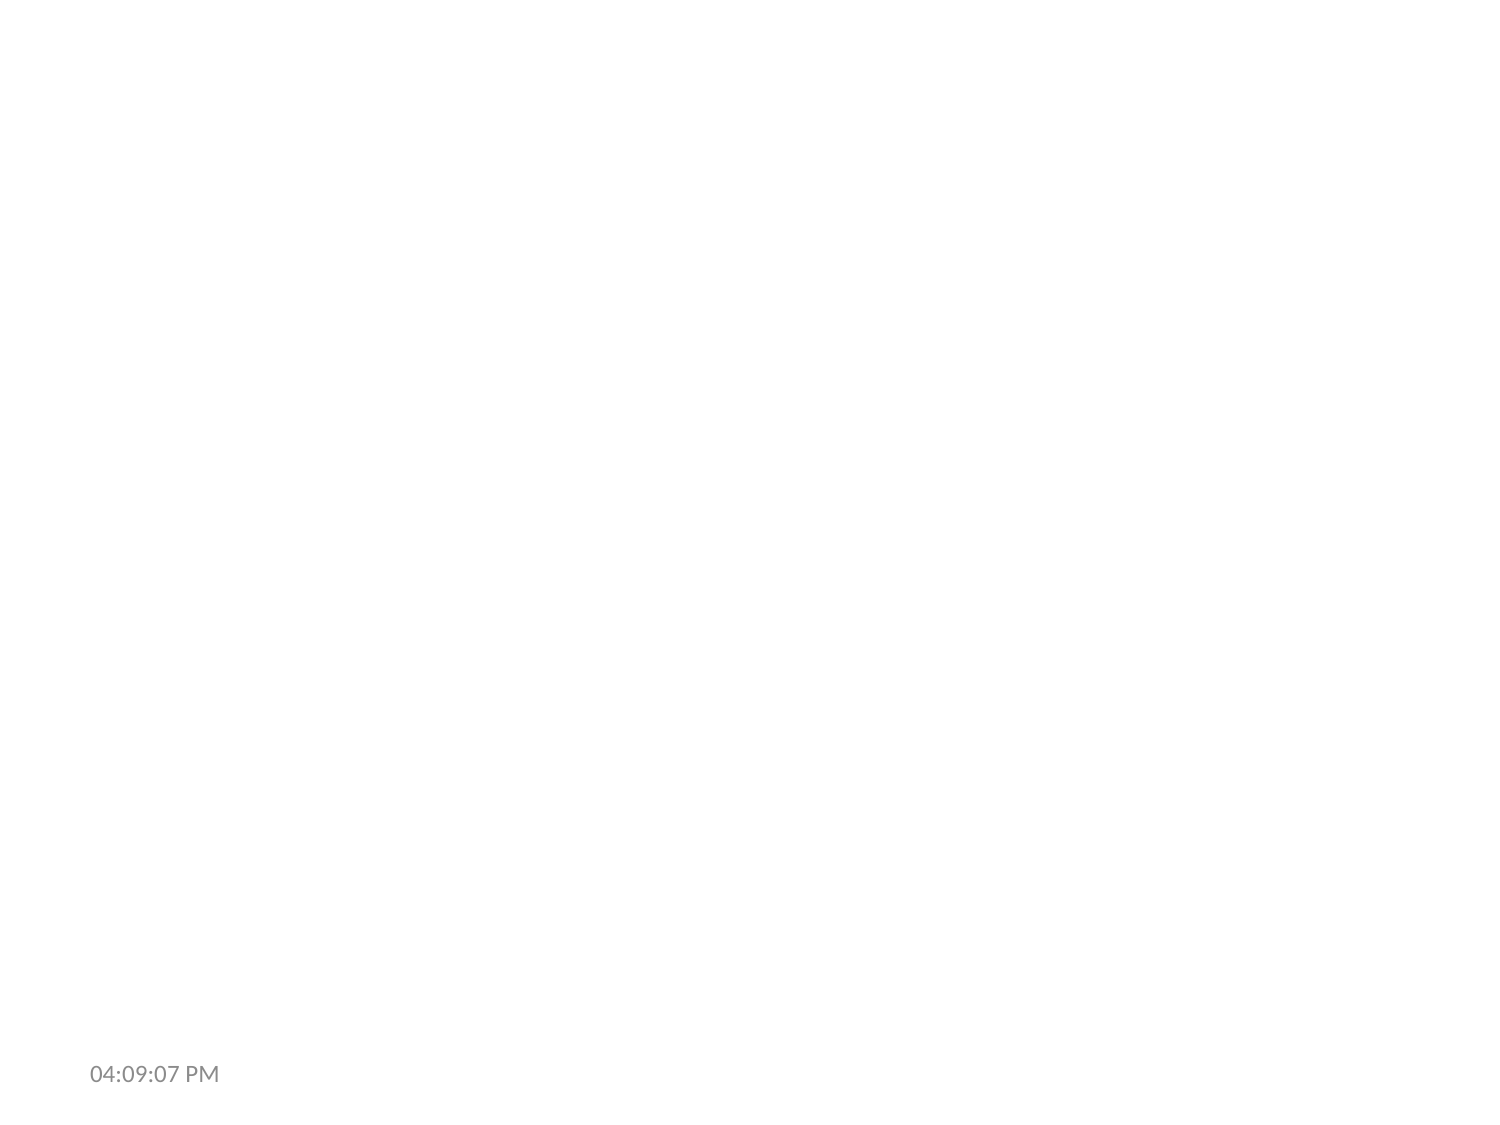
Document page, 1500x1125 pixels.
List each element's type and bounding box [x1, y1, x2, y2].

slide_number [75, 1042, 425, 1103]
